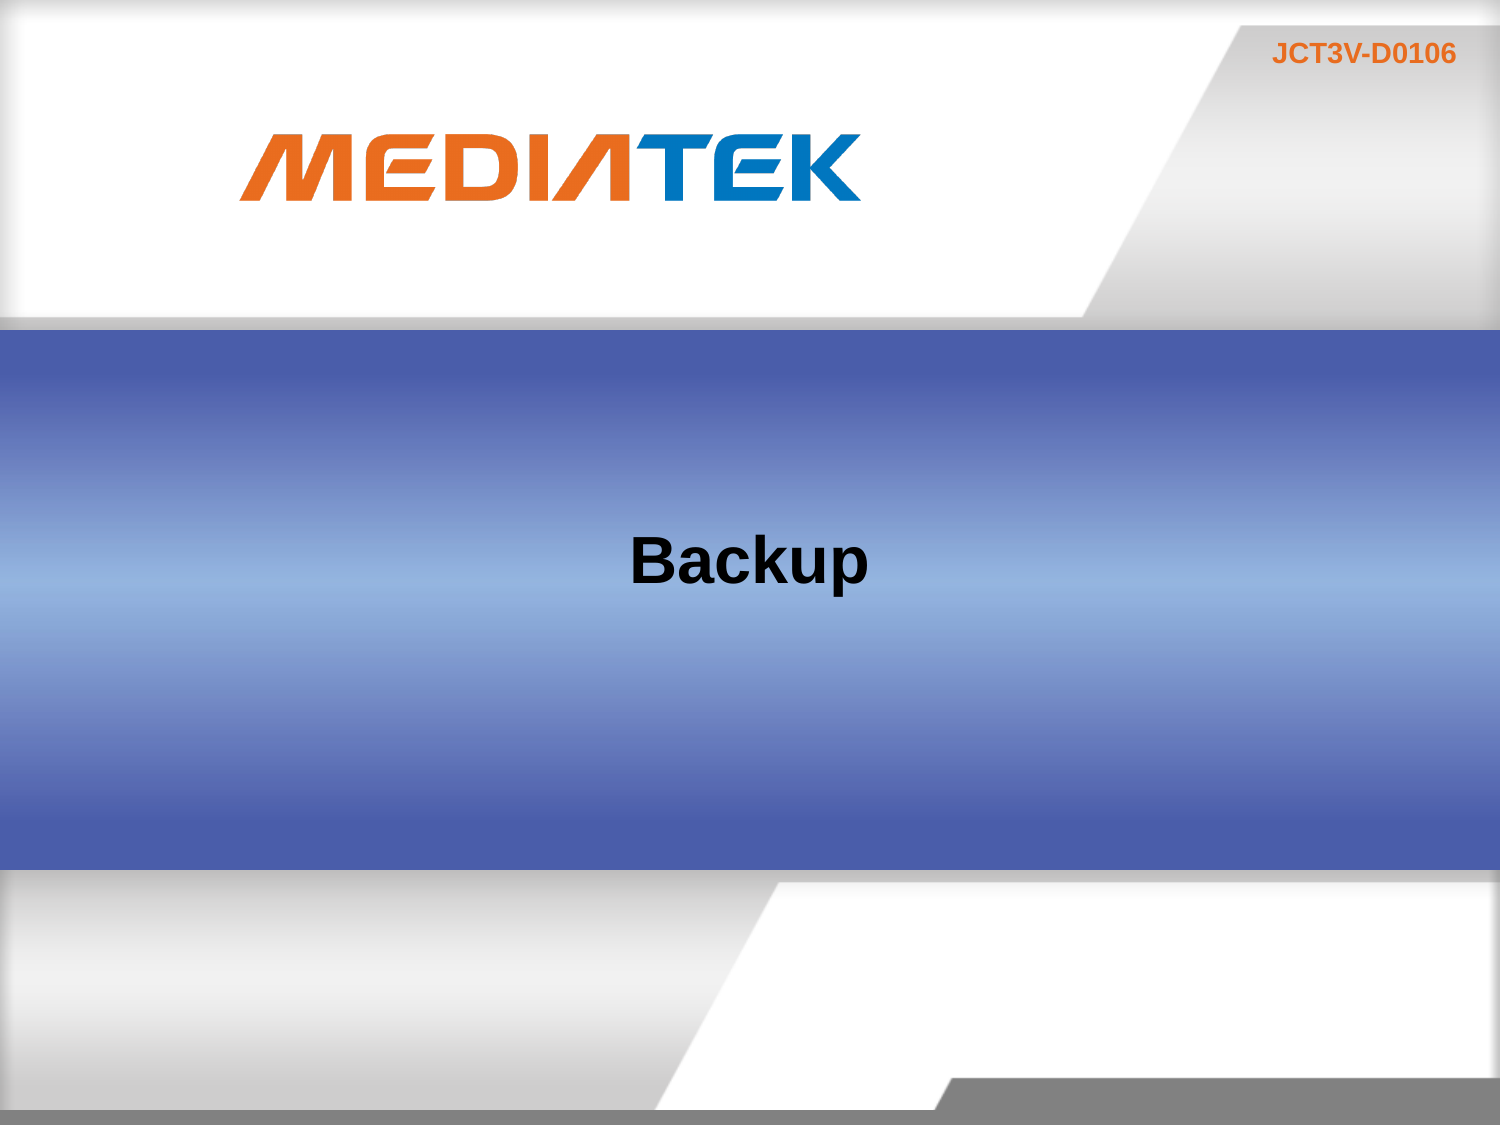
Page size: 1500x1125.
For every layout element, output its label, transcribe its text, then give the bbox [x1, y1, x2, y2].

picture [0, 0, 1500, 1125]
title Backup [50, 438, 1450, 676]
